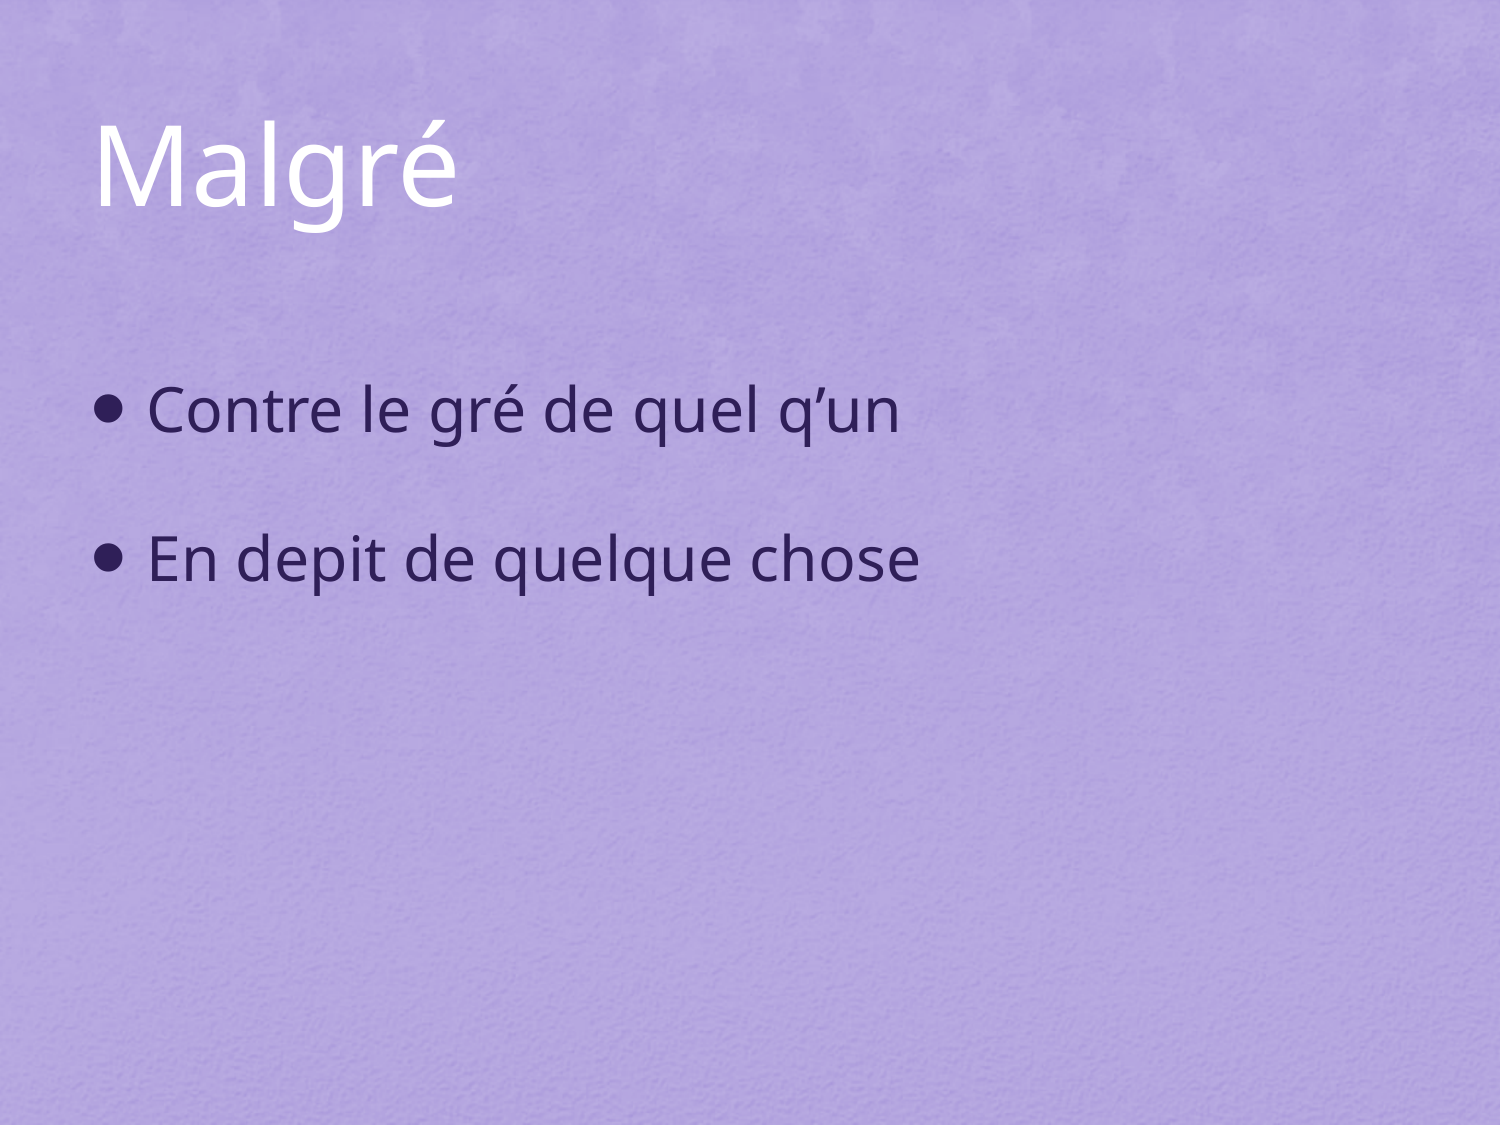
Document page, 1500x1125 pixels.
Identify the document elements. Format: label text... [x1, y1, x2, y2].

title Malgré [75, 22, 1276, 244]
list Contre le gré de quel q’un En depit de quelque chose [75, 279, 1425, 1074]
